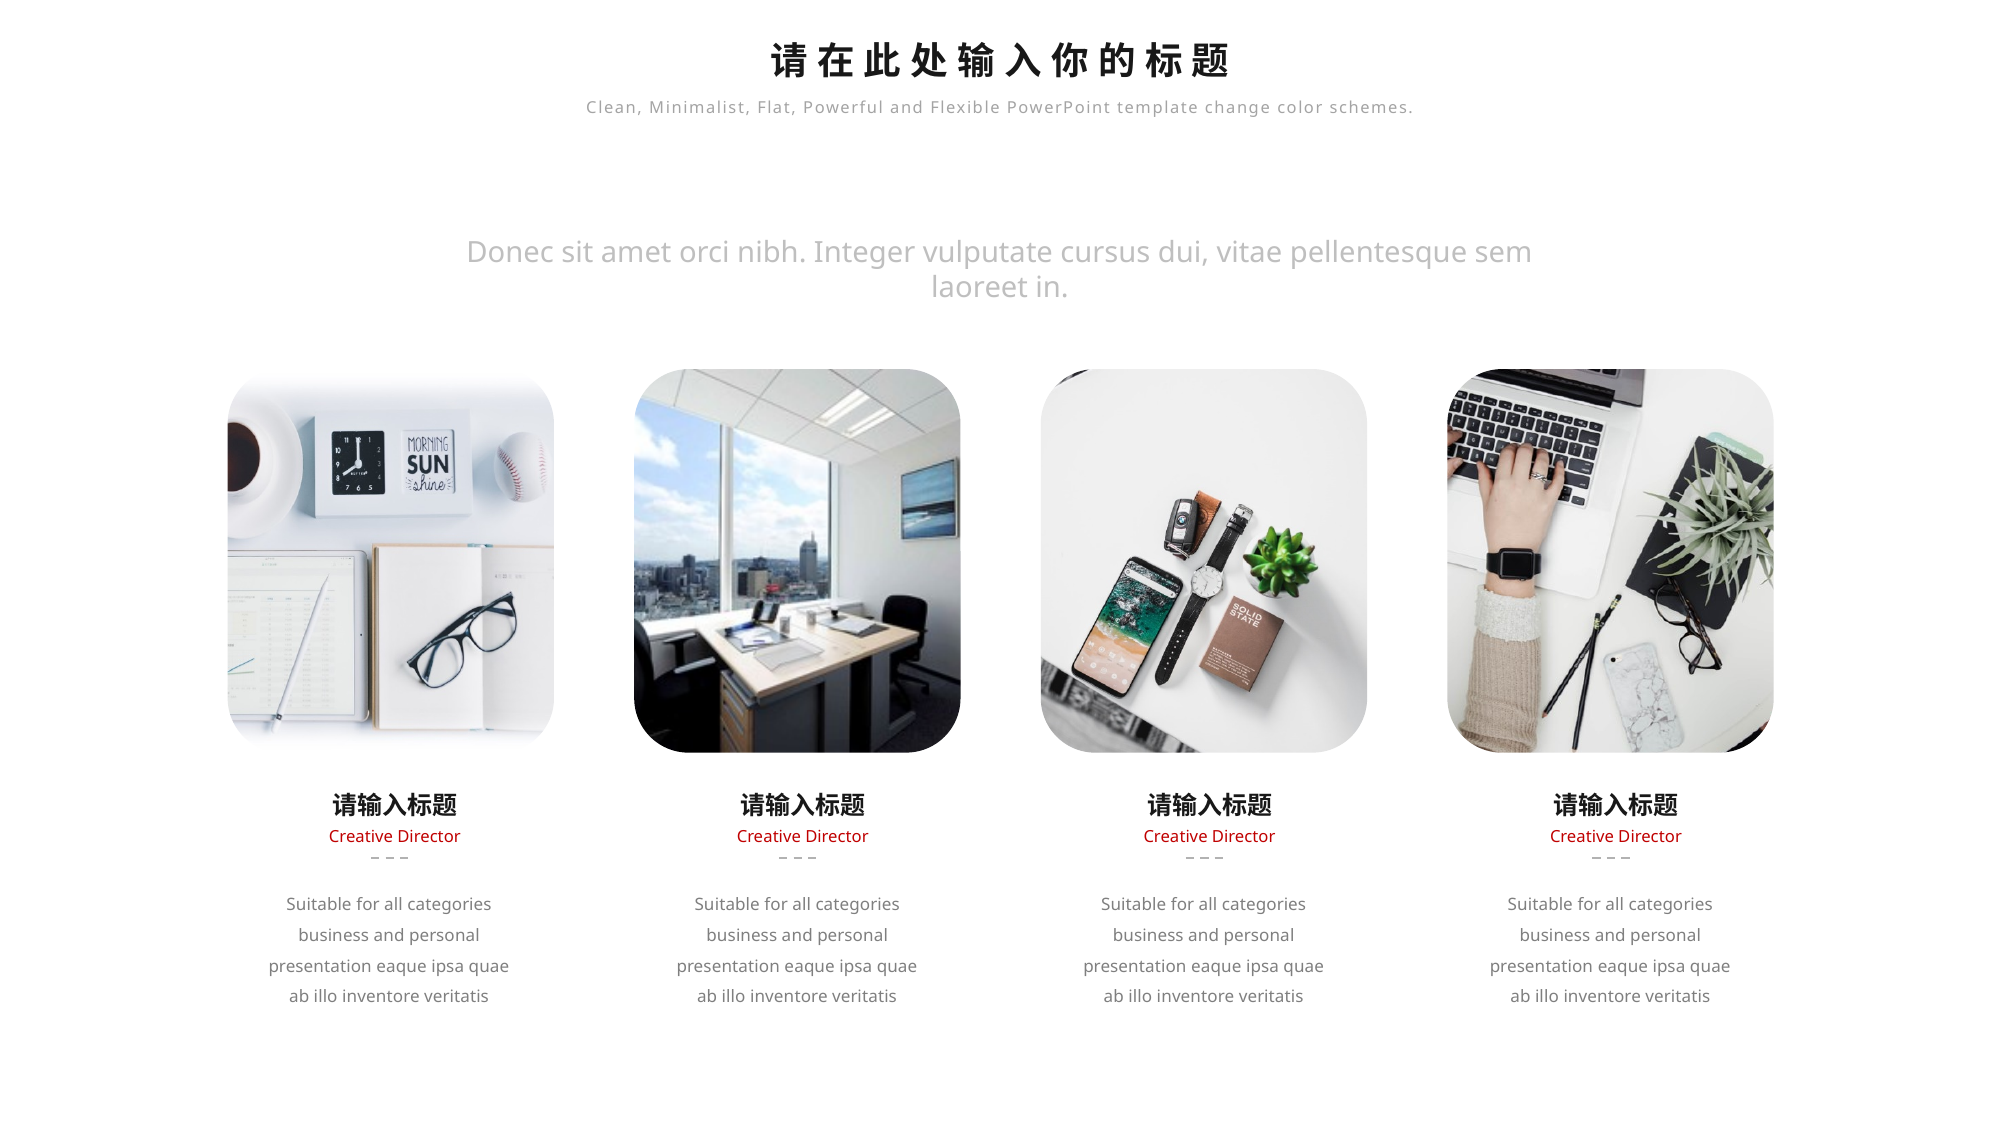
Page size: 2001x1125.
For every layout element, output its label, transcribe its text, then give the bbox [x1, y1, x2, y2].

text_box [1064, 781, 1344, 1016]
text_box Donec sit amet orci nibh. Integer vulputate cursus dui, vitae pellentesque sem laoreet in. [422, 226, 1578, 311]
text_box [504, 36, 1495, 125]
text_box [1471, 781, 1750, 1016]
picture [1447, 369, 1774, 753]
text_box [250, 781, 529, 1016]
picture [634, 369, 961, 753]
picture [227, 369, 554, 753]
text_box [658, 781, 937, 1016]
picture [1040, 369, 1368, 753]
